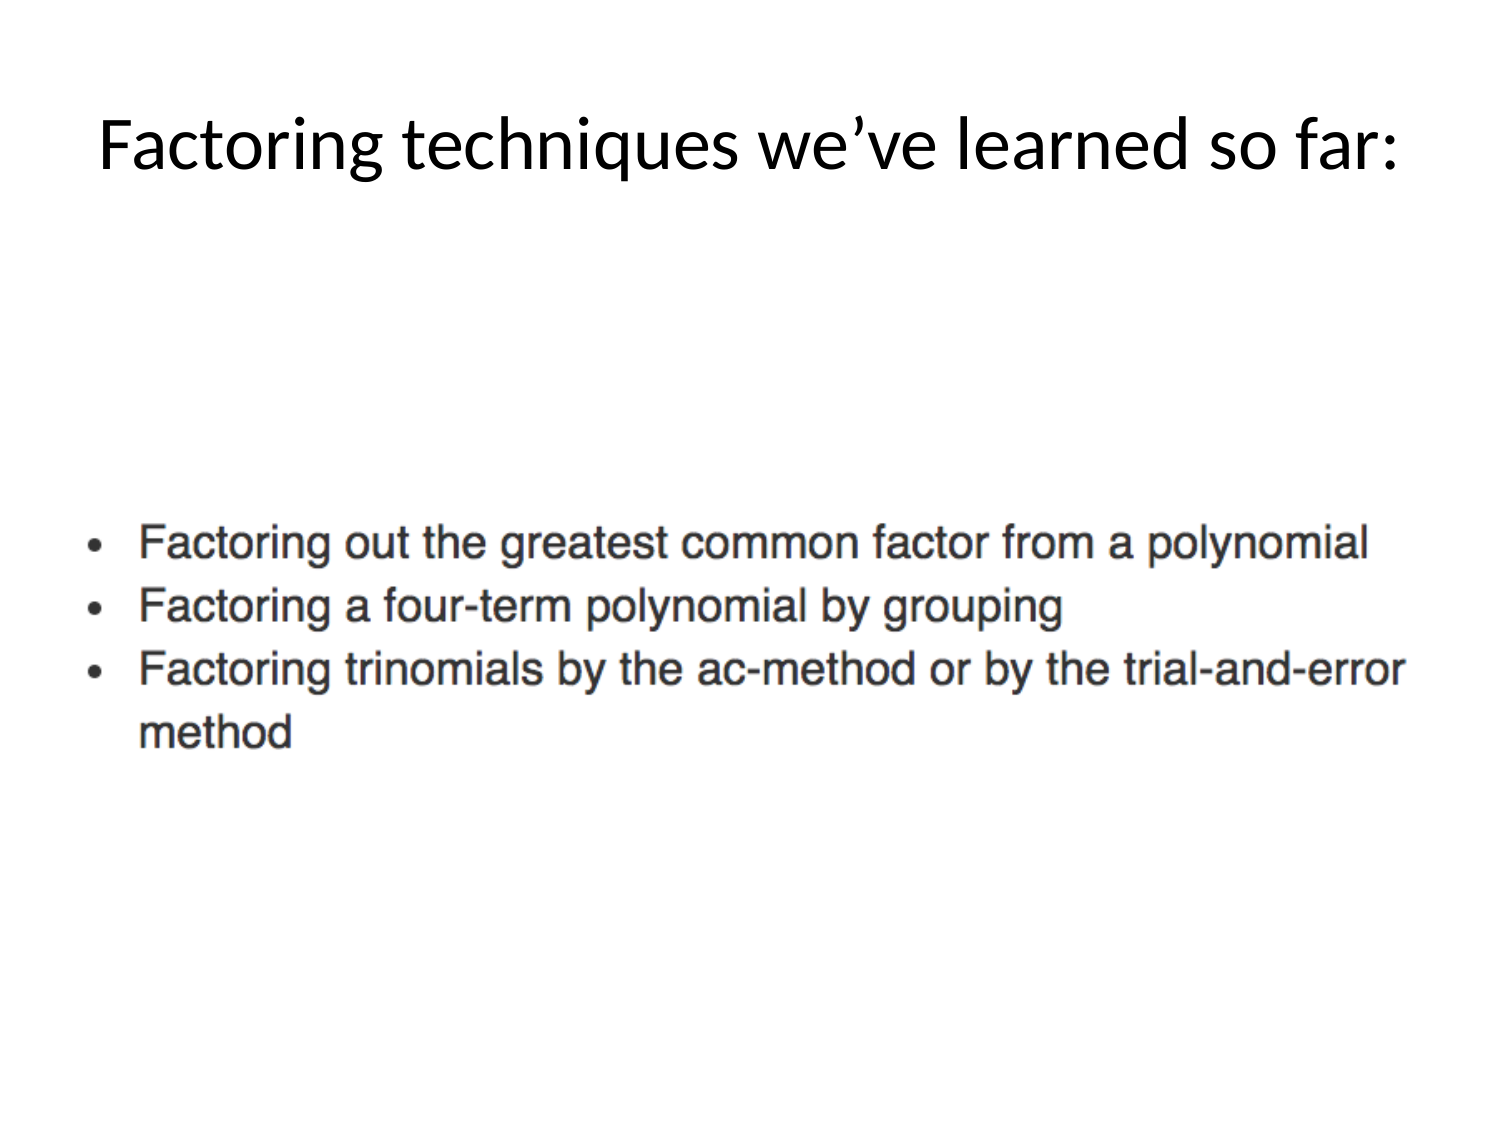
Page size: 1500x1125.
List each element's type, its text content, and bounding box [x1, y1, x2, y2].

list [74, 262, 1426, 1006]
title Factoring techniques we’ve learned so far: [75, 45, 1425, 233]
